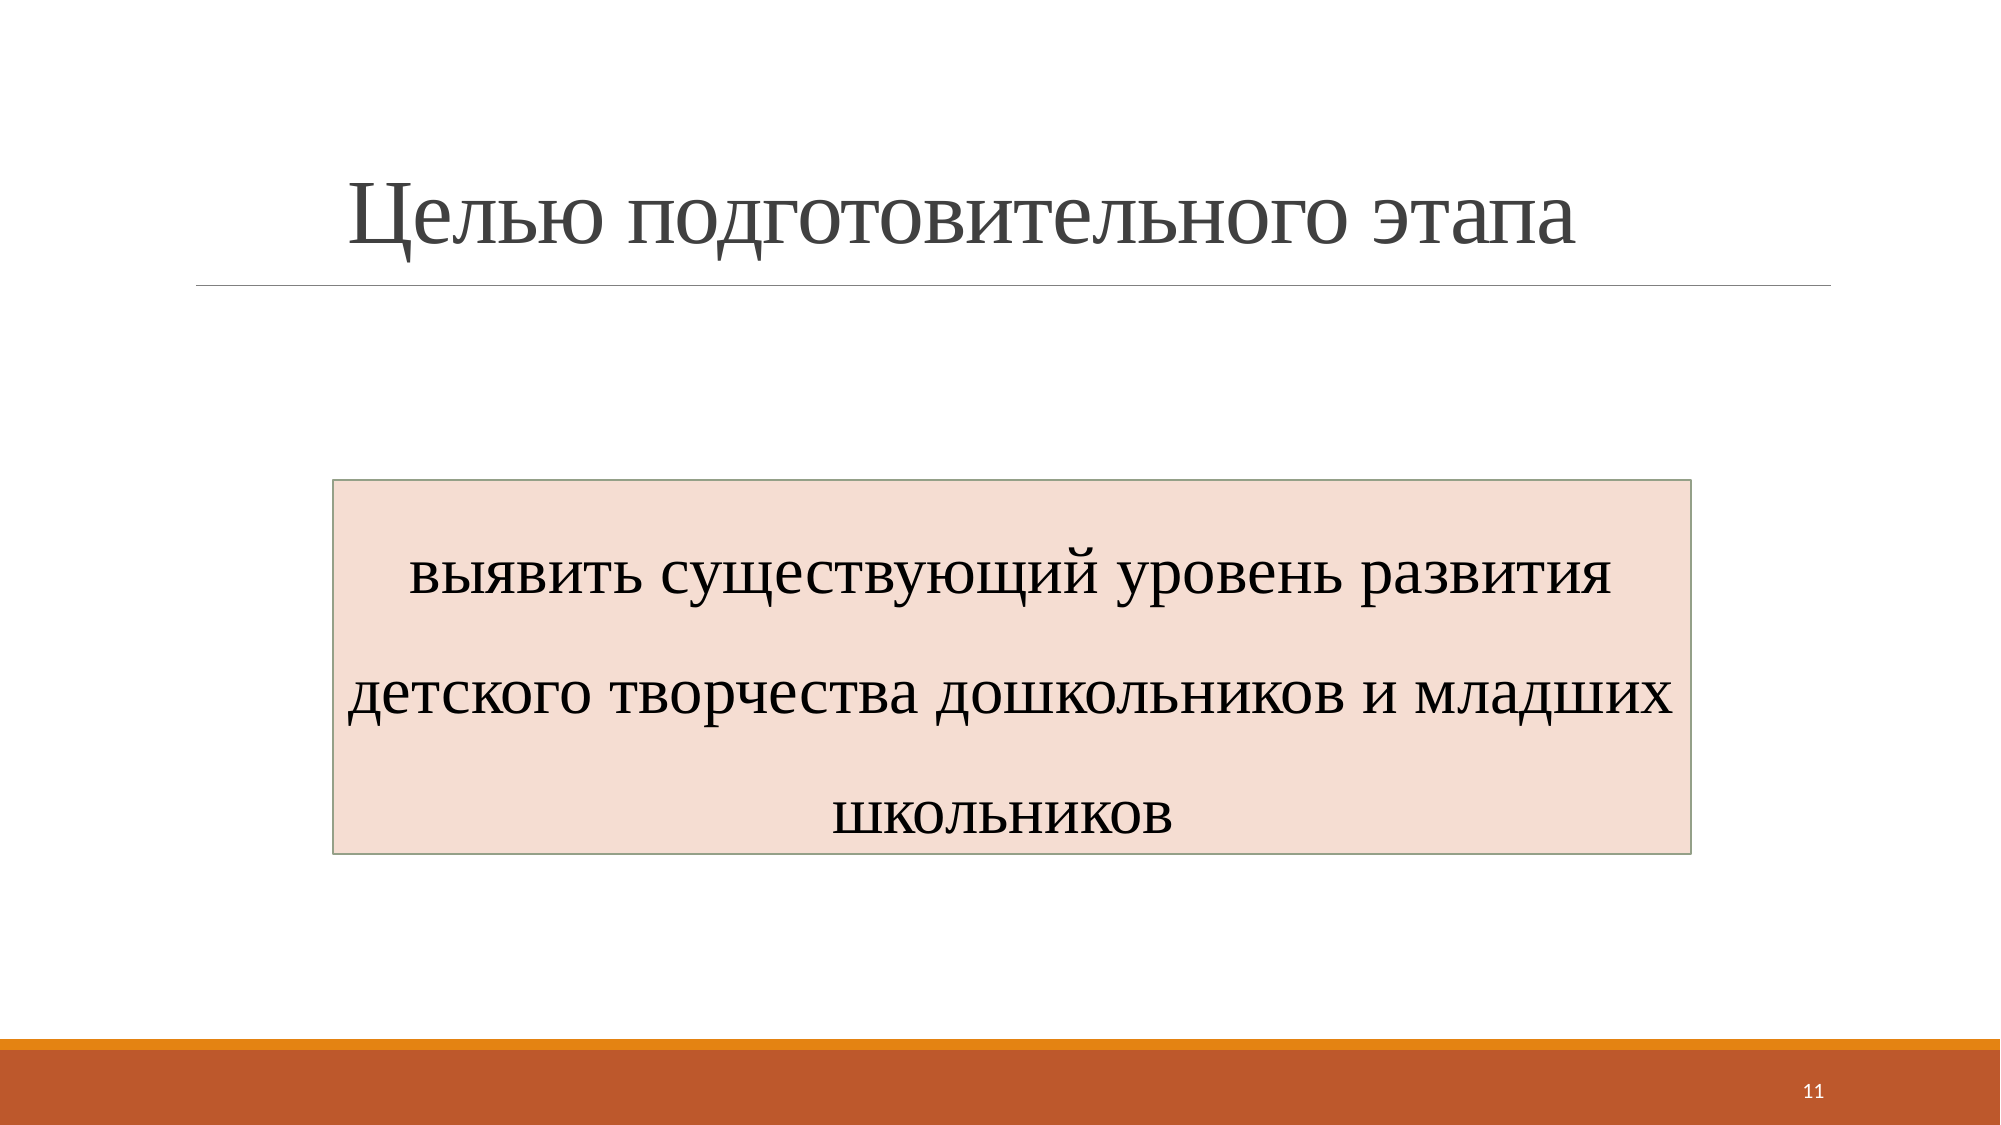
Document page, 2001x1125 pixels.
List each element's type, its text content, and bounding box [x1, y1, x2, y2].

title Целью подготовительного этапа [332, 90, 1727, 270]
text_box выявить существующий уровень развития детского творчества дошкольников и младших школьников [332, 479, 1692, 855]
slide_number 11 [1624, 1059, 1840, 1120]
